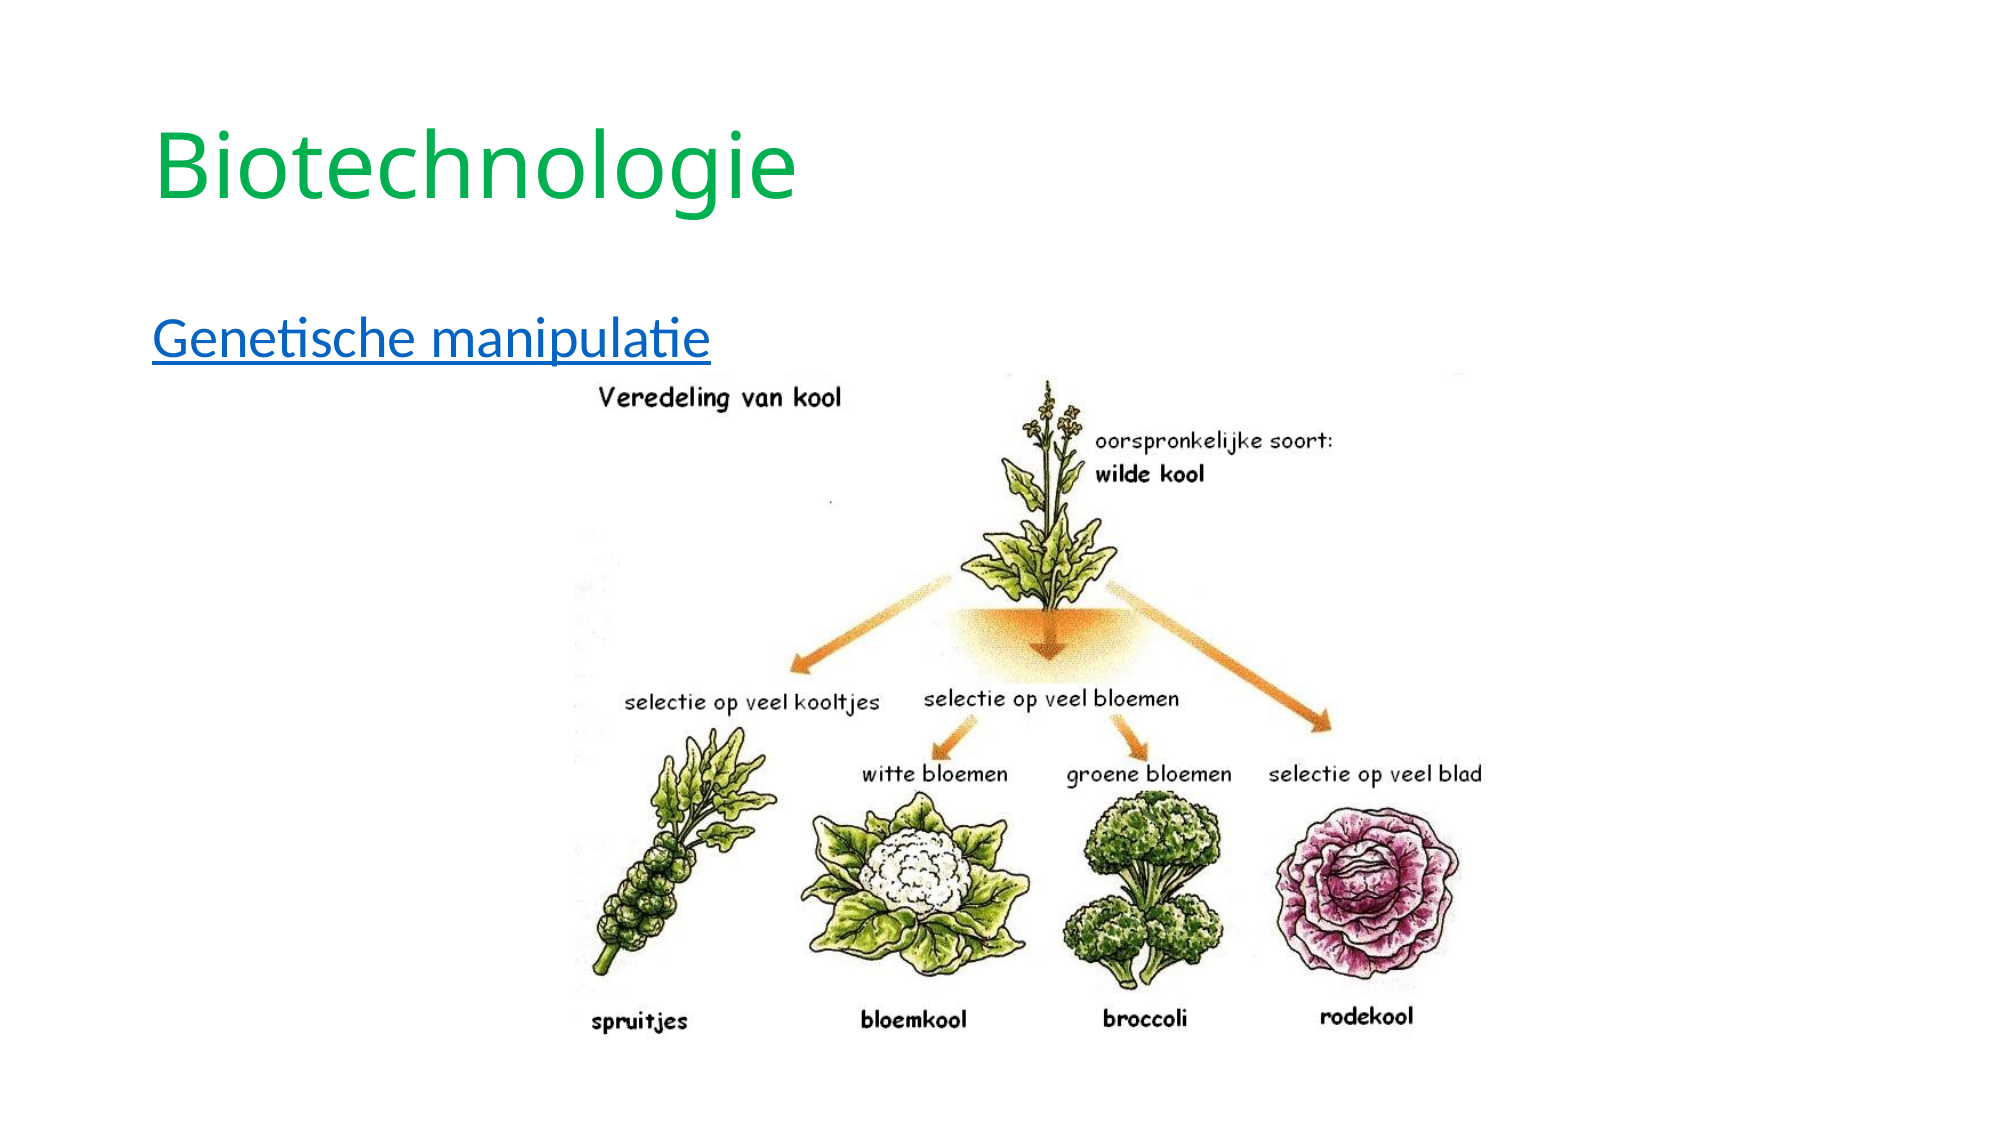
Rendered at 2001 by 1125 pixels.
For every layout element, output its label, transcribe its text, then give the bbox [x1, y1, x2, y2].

picture [574, 373, 1497, 1050]
list Genetische manipulatie [137, 299, 1863, 1014]
title Biotechnologie [137, 59, 1863, 278]
